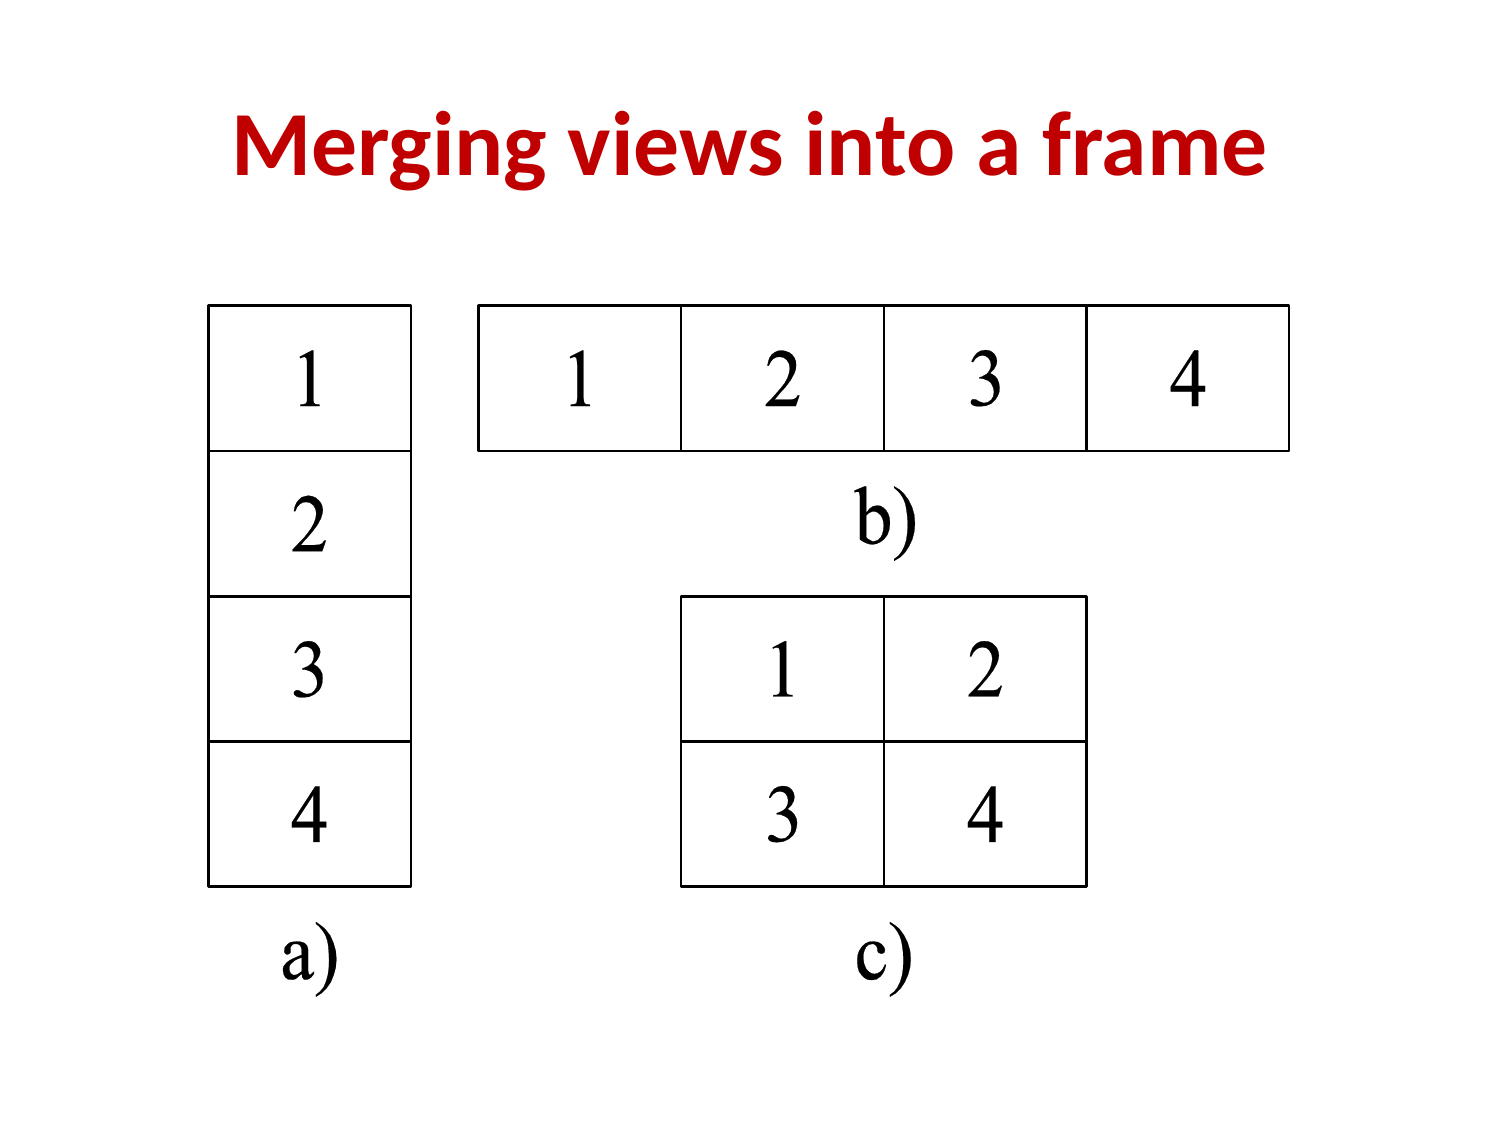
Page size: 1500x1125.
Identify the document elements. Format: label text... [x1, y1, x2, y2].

title Merging views into a frame [75, 45, 1425, 233]
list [206, 302, 1294, 1000]
